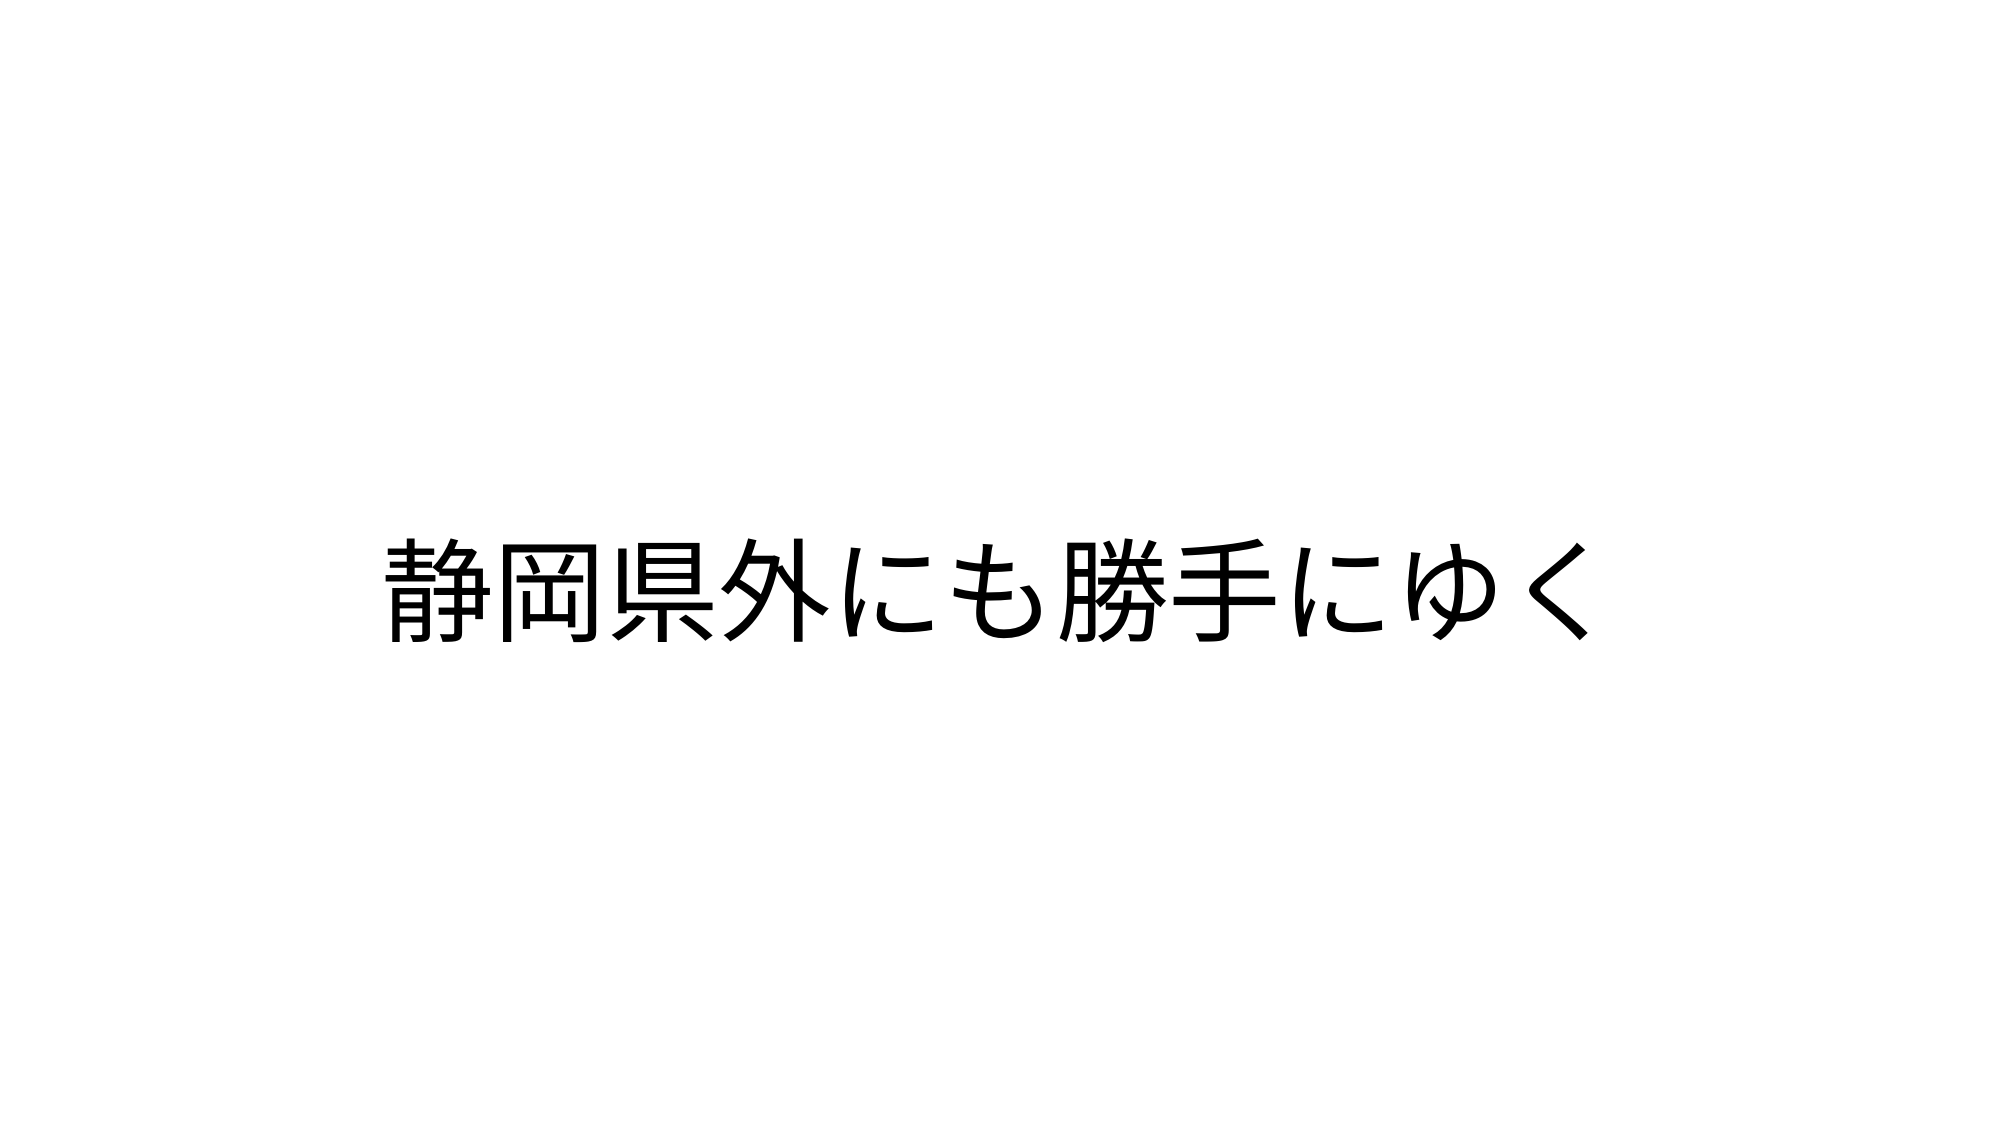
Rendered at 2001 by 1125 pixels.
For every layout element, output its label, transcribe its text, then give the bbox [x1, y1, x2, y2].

list 静岡県外にも勝手にゆく [137, 181, 1863, 1014]
